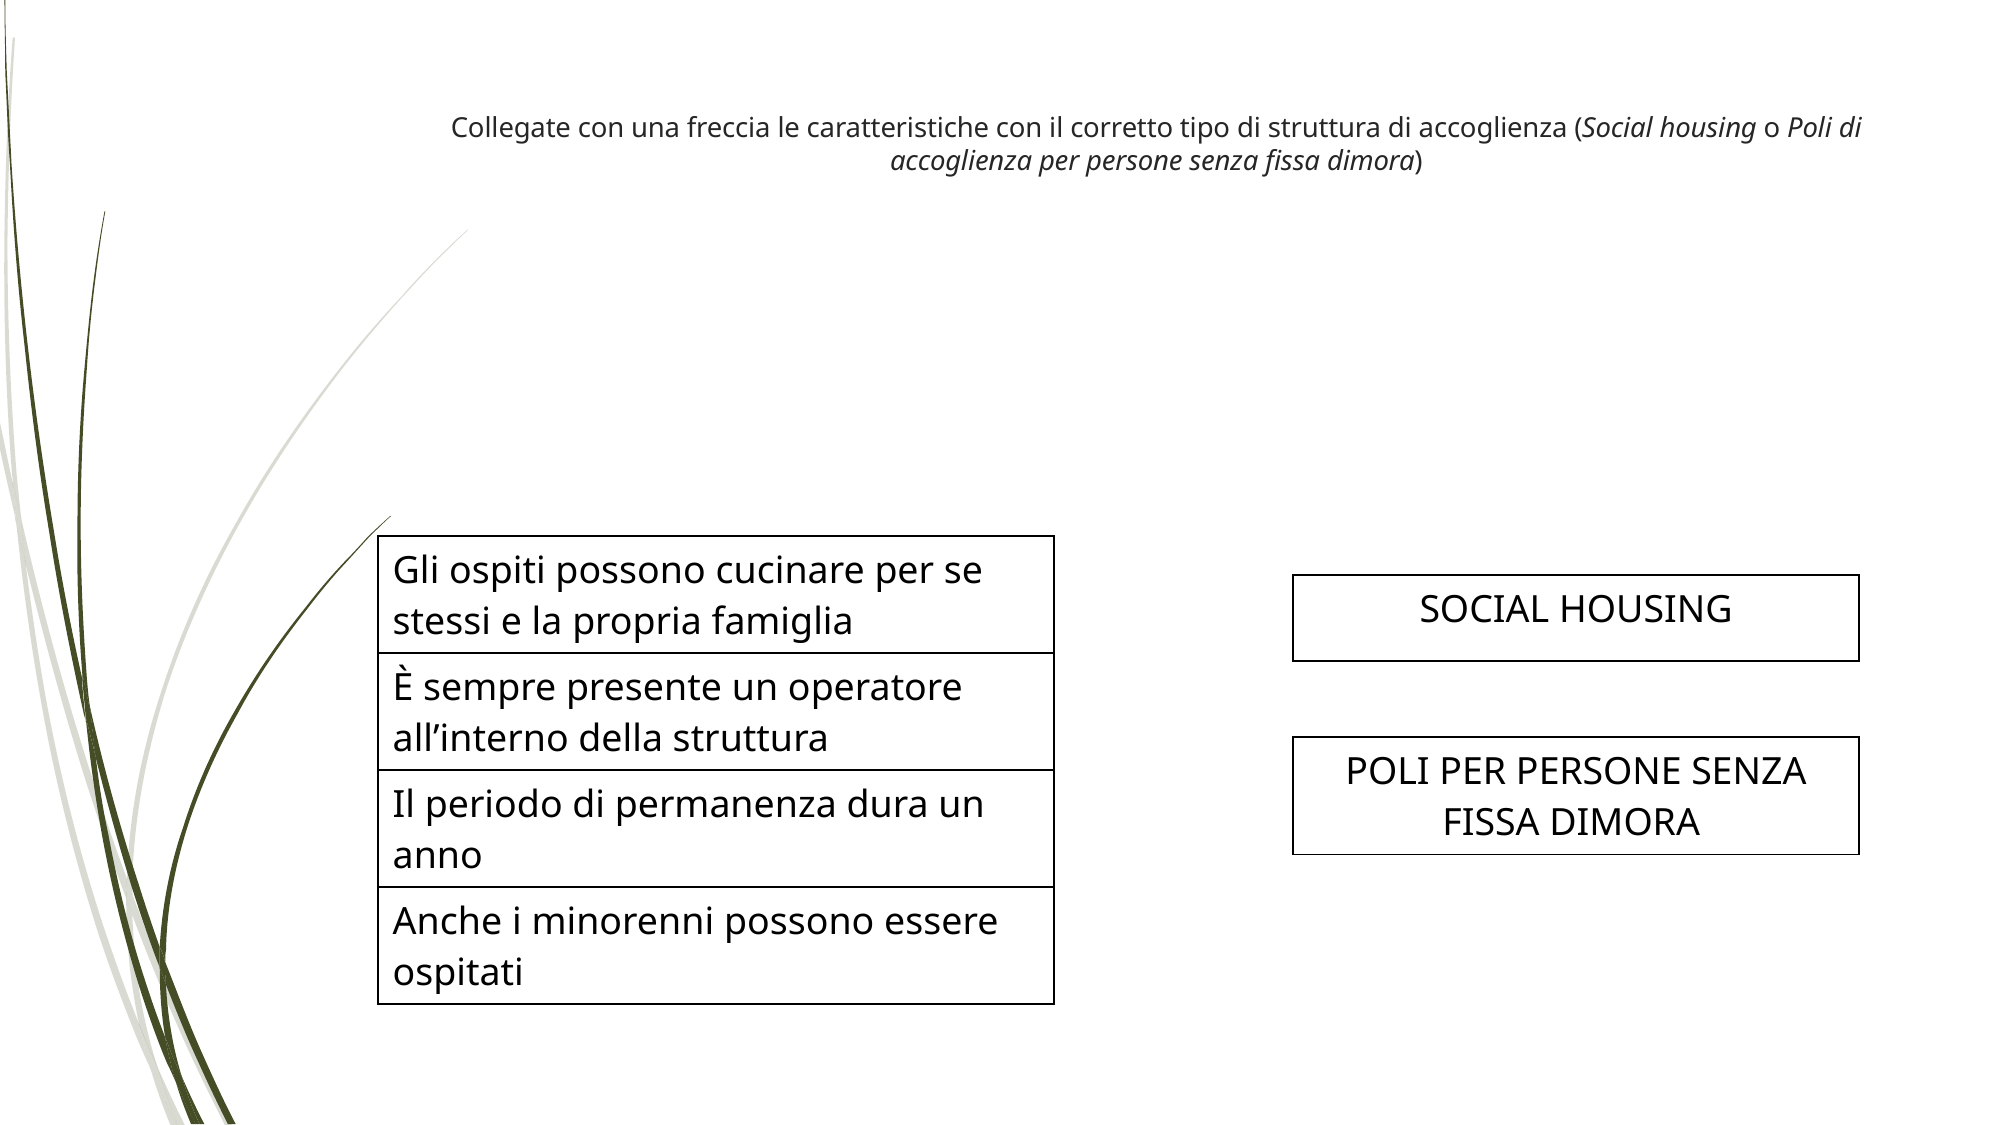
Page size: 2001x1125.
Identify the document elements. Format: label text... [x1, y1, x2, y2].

table_cell Anche i minorenni possono essere ospitati [379, 888, 1053, 1003]
table_header POLI PER PERSONE SENZA FISSA DIMORA [1294, 738, 1858, 854]
title Collegate con una freccia le caratteristiche con il corretto tipo di struttura di accoglienza (Social housing o Poli di accoglienza per persone senza fissa dimora) [425, 102, 1888, 313]
table_header SOCIAL HOUSING [1294, 576, 1858, 660]
table_cell È sempre presente un operatore all’interno della struttura [379, 654, 1053, 769]
table_cell Il periodo di permanenza dura un anno [379, 771, 1053, 886]
table_header Gli ospiti possono cucinare per se stessi e la propria famiglia [379, 537, 1053, 652]
